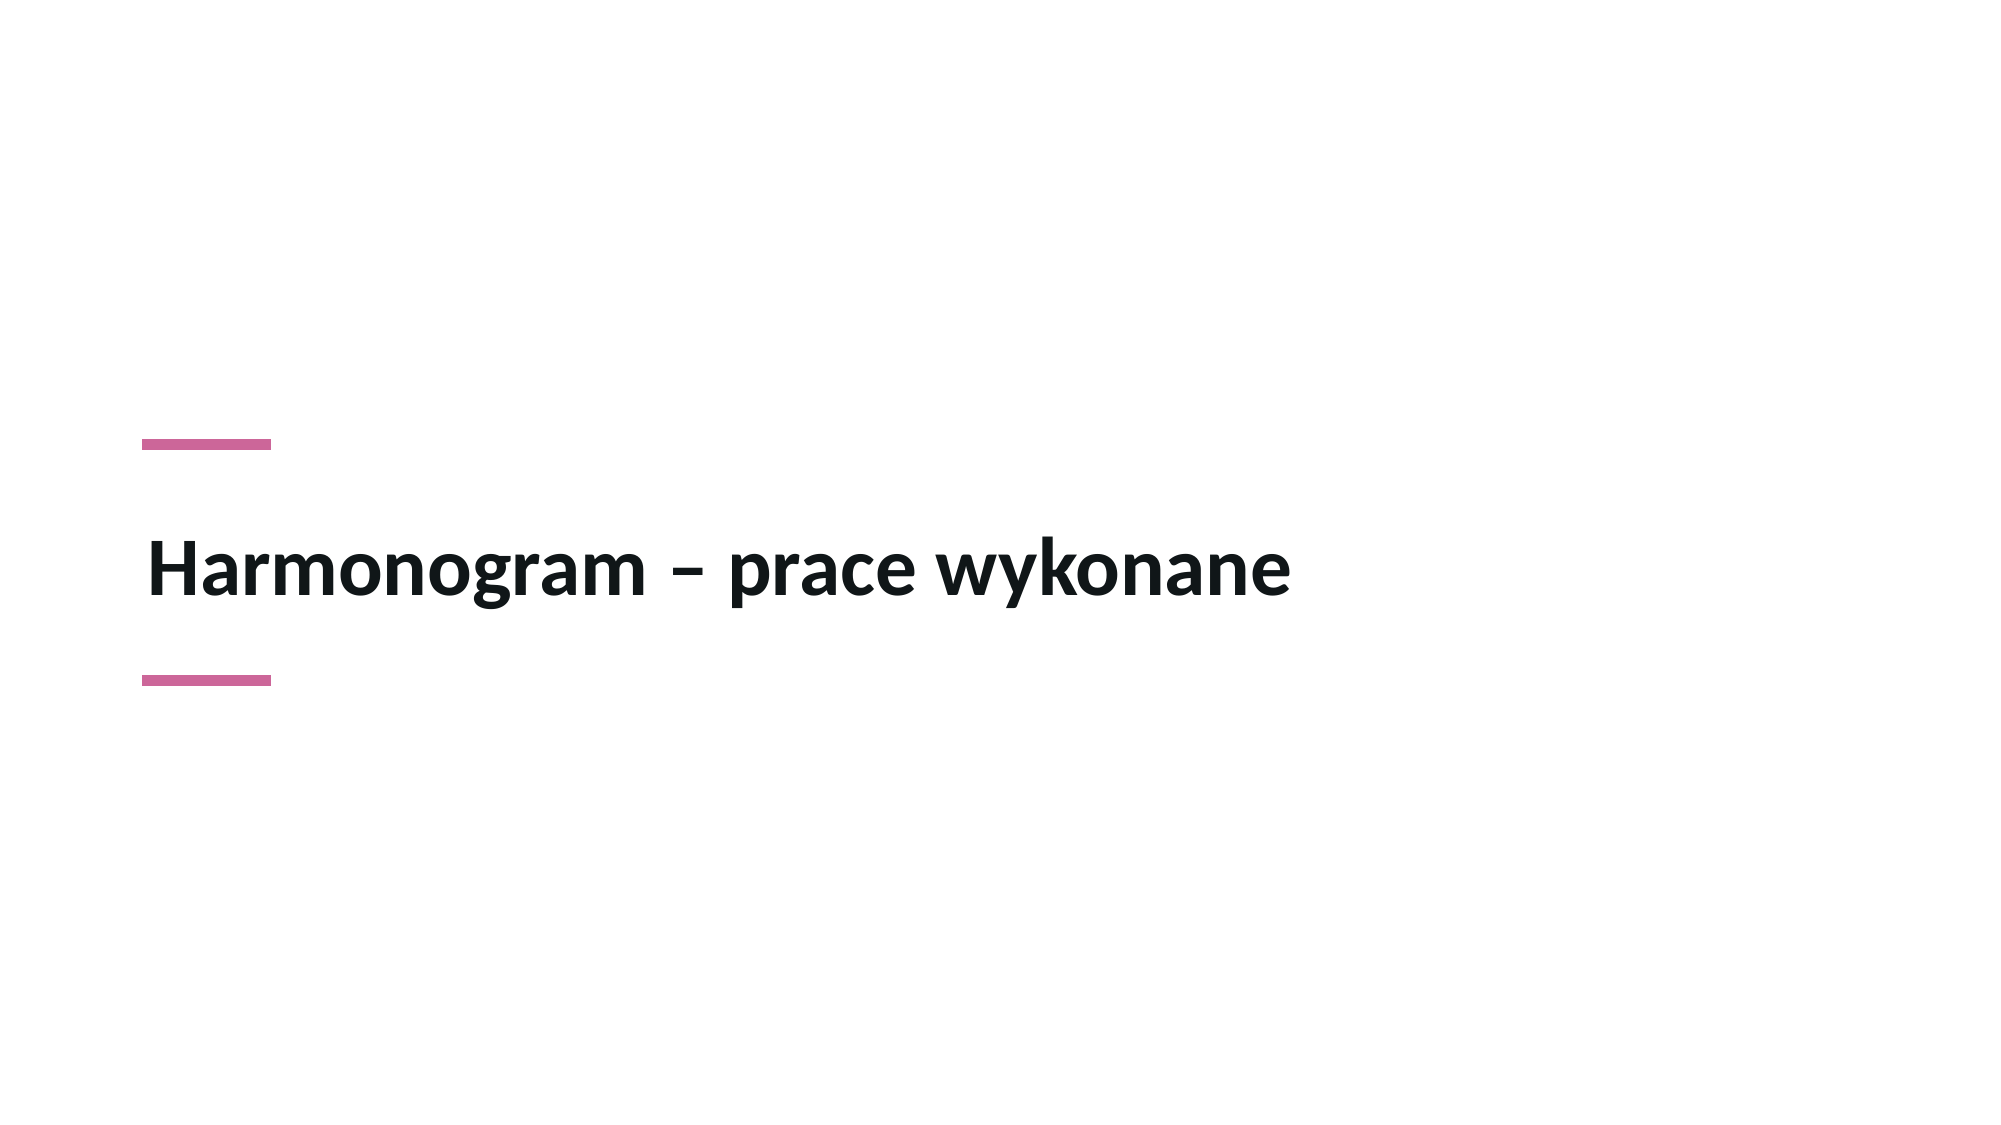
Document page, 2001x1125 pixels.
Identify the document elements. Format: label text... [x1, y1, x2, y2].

title Harmonogram – prace wykonane [147, 444, 1743, 681]
